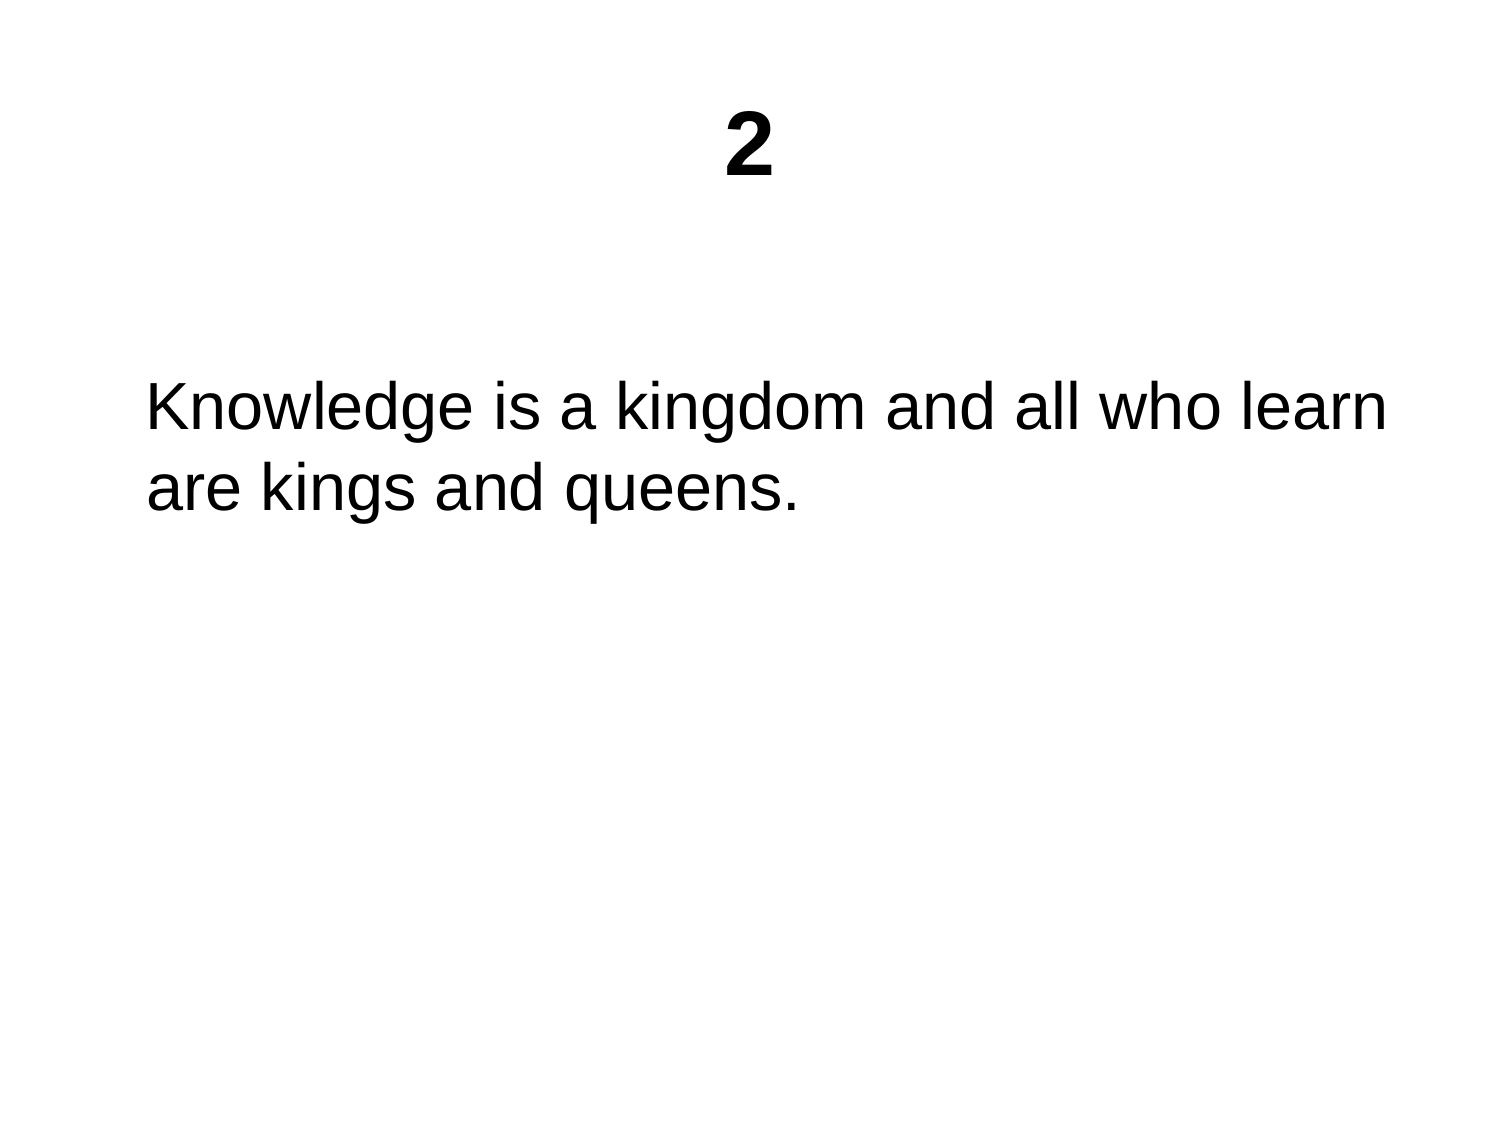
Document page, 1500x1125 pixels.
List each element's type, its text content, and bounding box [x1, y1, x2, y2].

list Knowledge is a kingdom and all who learn are kings and queens. [74, 262, 1500, 1006]
title 2 [74, 44, 1426, 233]
